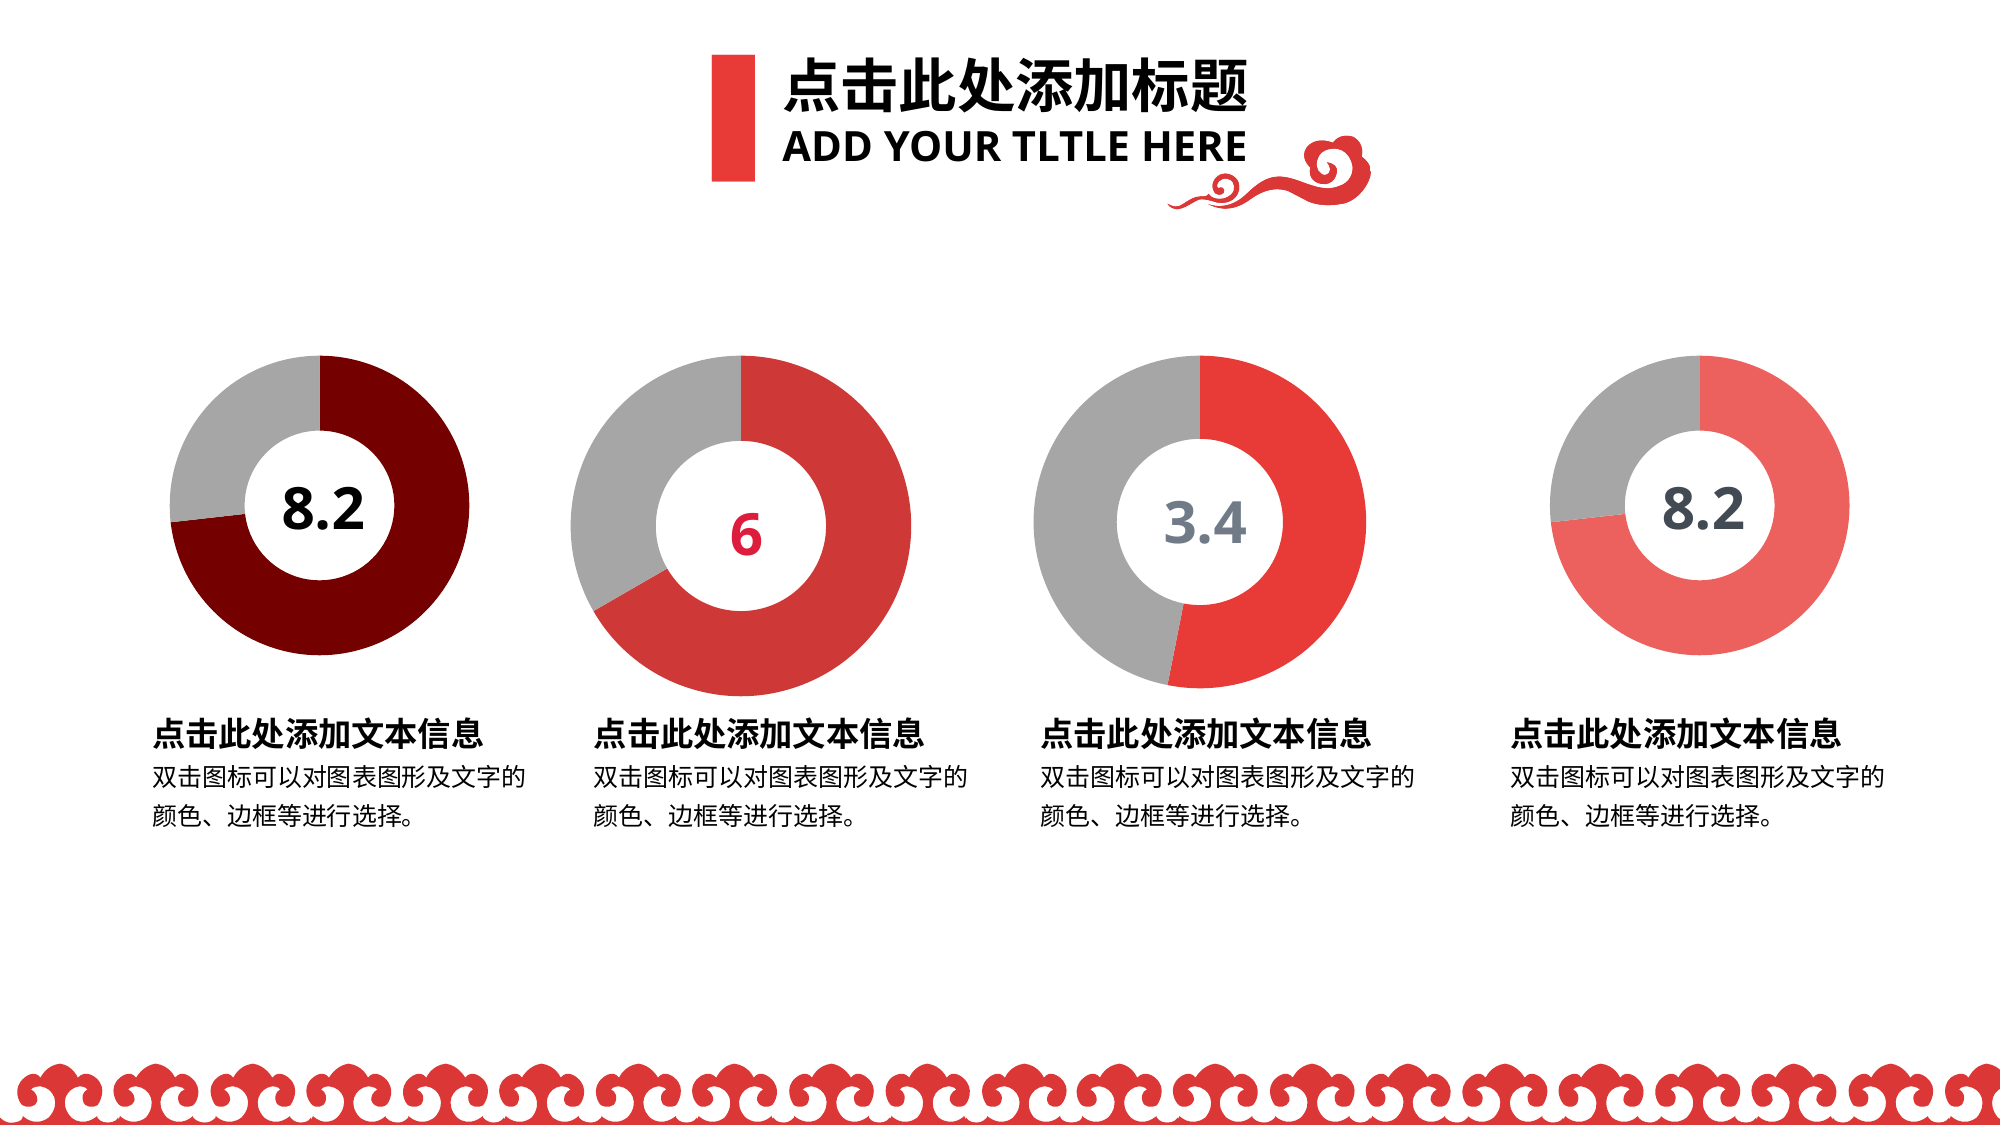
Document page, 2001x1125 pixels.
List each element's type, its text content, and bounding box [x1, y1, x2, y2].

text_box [0, 1061, 2000, 1125]
text_box [711, 54, 756, 182]
chart [53, 348, 1966, 704]
text_box 点击此处添加文本信息 双击图标可以对图表图形及文字的颜色、边框等进行选择。 [578, 704, 988, 838]
picture [1164, 147, 1372, 215]
text_box 点击此处添加文本信息 双击图标可以对图表图形及文字的颜色、边框等进行选择。 [1495, 704, 1904, 838]
text_box 点击此处添加标题 ADD YOUR TLTLE HERE [767, 41, 1505, 177]
text_box 点击此处添加文本信息 双击图标可以对图表图形及文字的颜色、边框等进行选择。 [1025, 704, 1434, 838]
text_box 点击此处添加文本信息 双击图标可以对图表图形及文字的颜色、边框等进行选择。 [137, 704, 546, 838]
